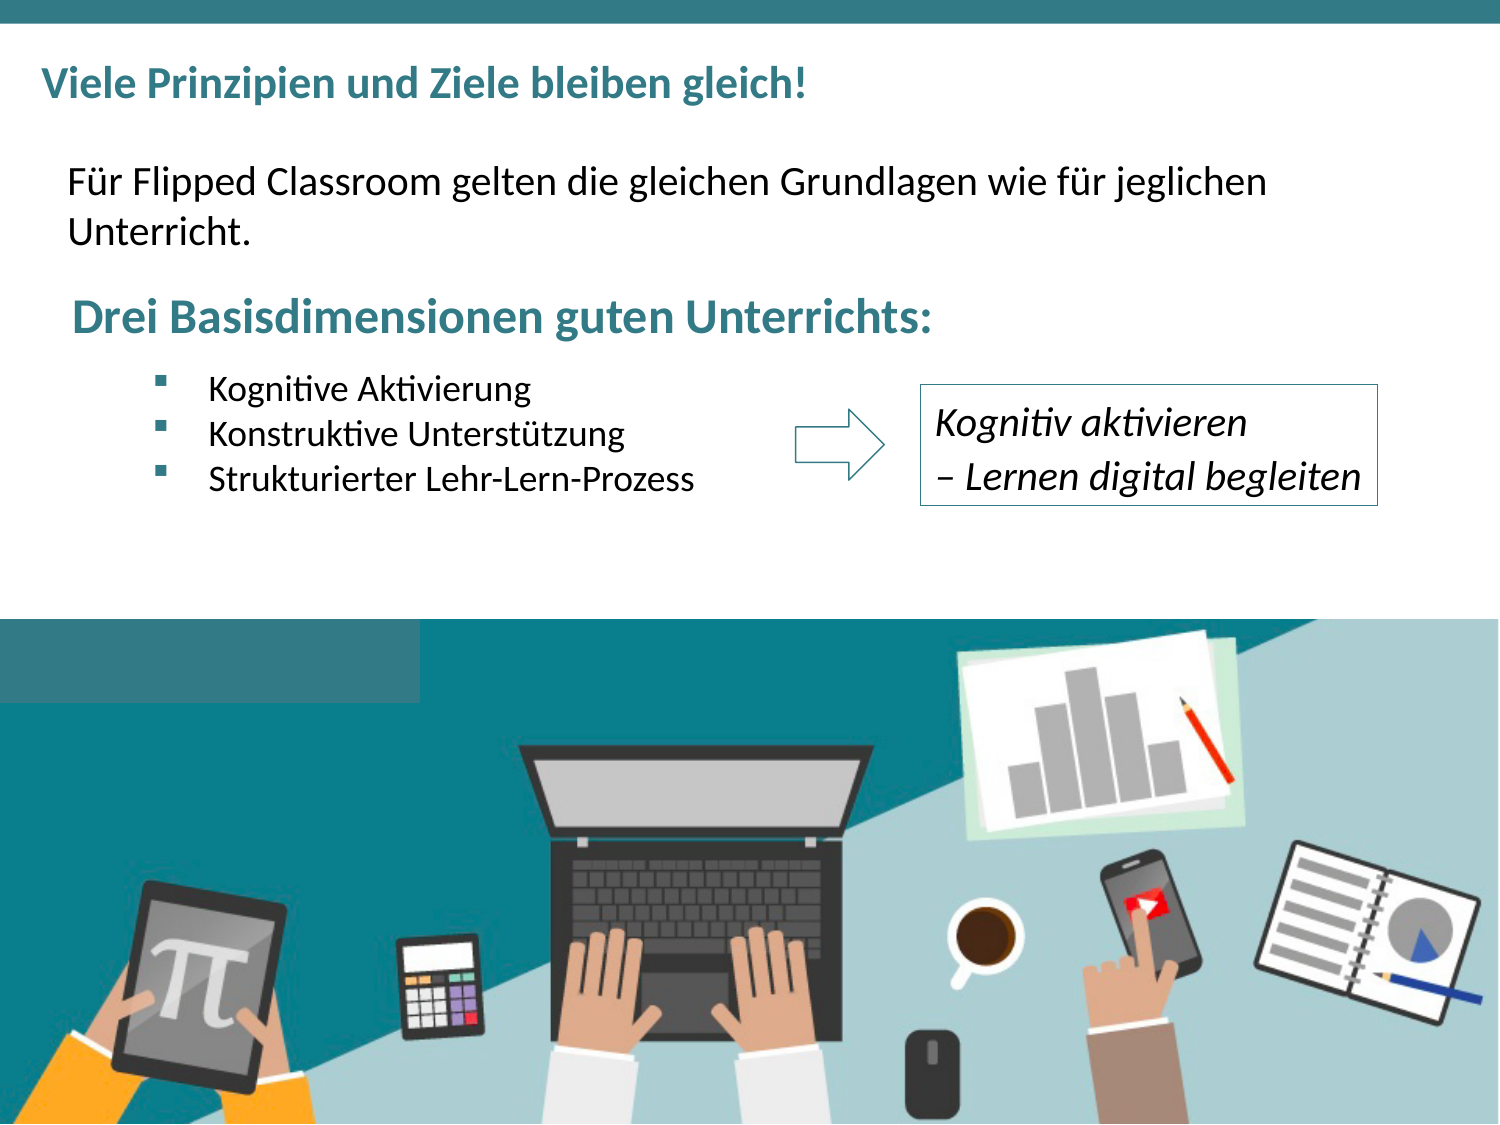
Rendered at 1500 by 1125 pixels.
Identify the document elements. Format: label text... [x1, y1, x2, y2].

text_box Kognitive Aktivierung Konstruktive Unterstützung Strukturierter Lehr-Lern-Prozess [137, 356, 711, 506]
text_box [0, 619, 1500, 1124]
title Viele Prinzipien und Ziele bleiben gleich! [41, 53, 1459, 119]
text_box Kognitiv aktivieren – Lernen digital begleiten [920, 384, 1378, 506]
text_box Für Flipped Classroom gelten die gleichen Grundlagen wie für jeglichen Unterricht. [52, 146, 1477, 262]
text_box Drei Basisdimensionen guten Unterrichts: [57, 270, 1116, 357]
text_box [795, 409, 885, 481]
